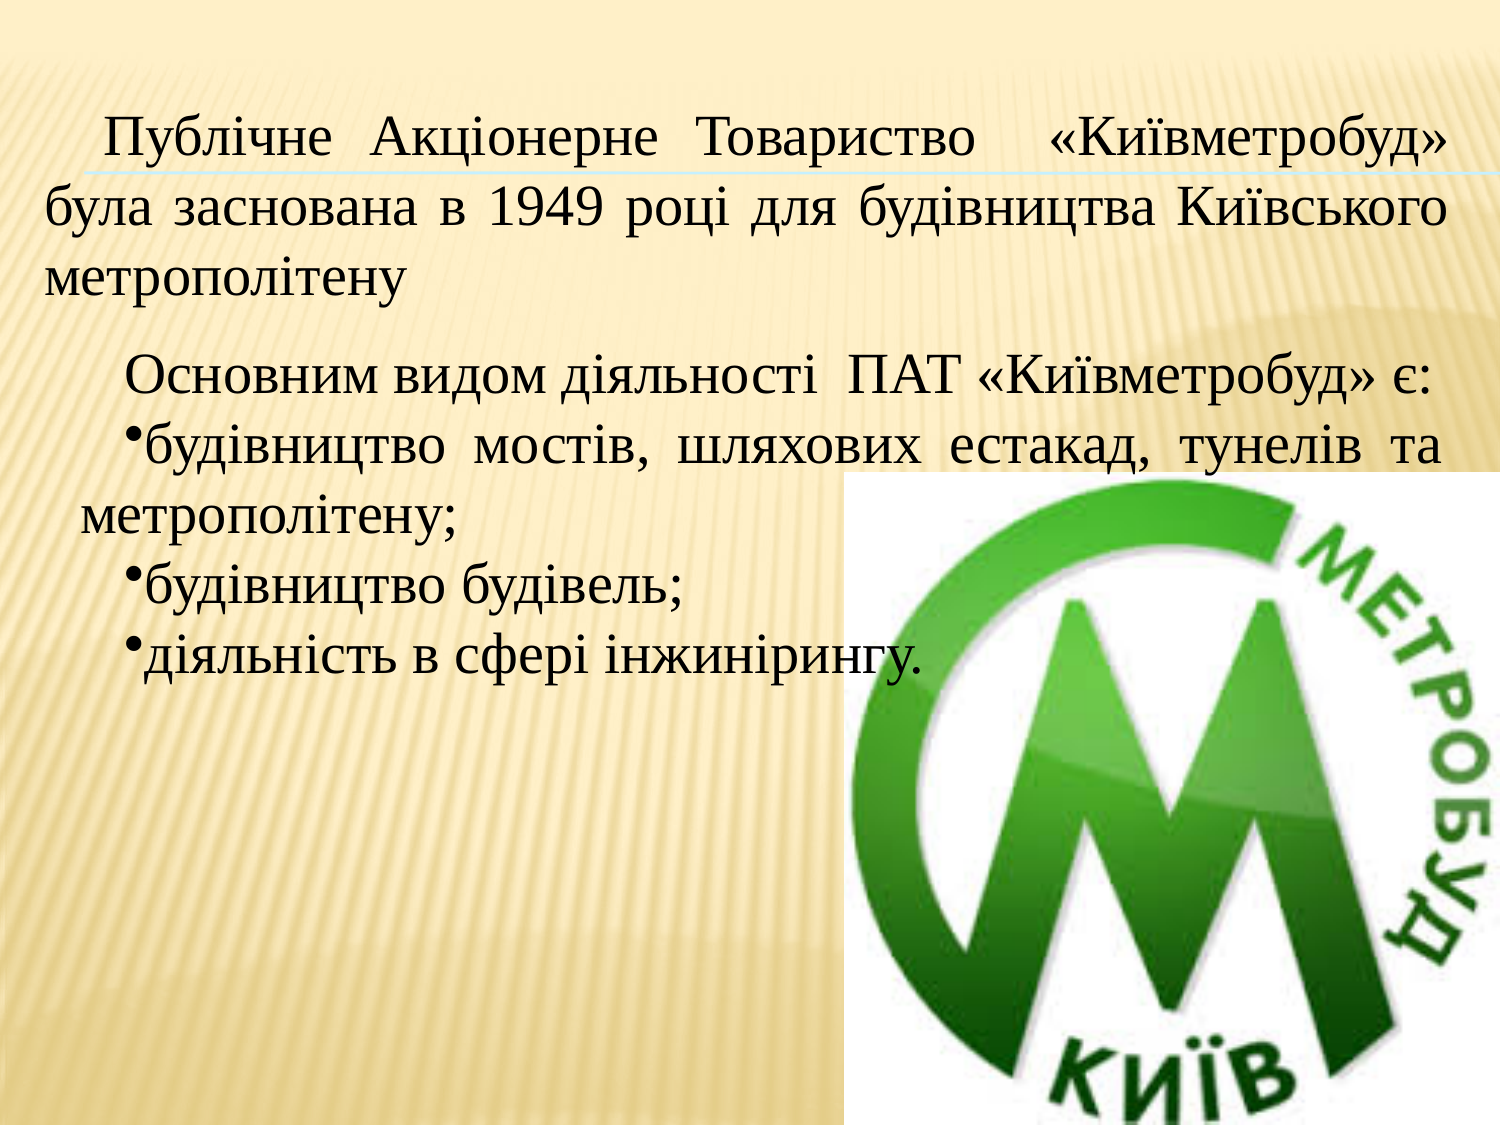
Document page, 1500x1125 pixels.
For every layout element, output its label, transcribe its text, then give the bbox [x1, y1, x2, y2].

picture [844, 472, 1500, 1125]
text_box Публічне Акціонерне Товариство «Київметробуд» була заснована в 1949 роцi для будiвництва Київського метрополiтену [29, 90, 1465, 315]
text_box Основним видом діяльності ПАТ «Київметробуд» є: будівництво мостів, шляхових естакад, тунелів та метрополітену; будівництво будівель; діяльність в сфері інжинірингу. [64, 328, 1459, 693]
